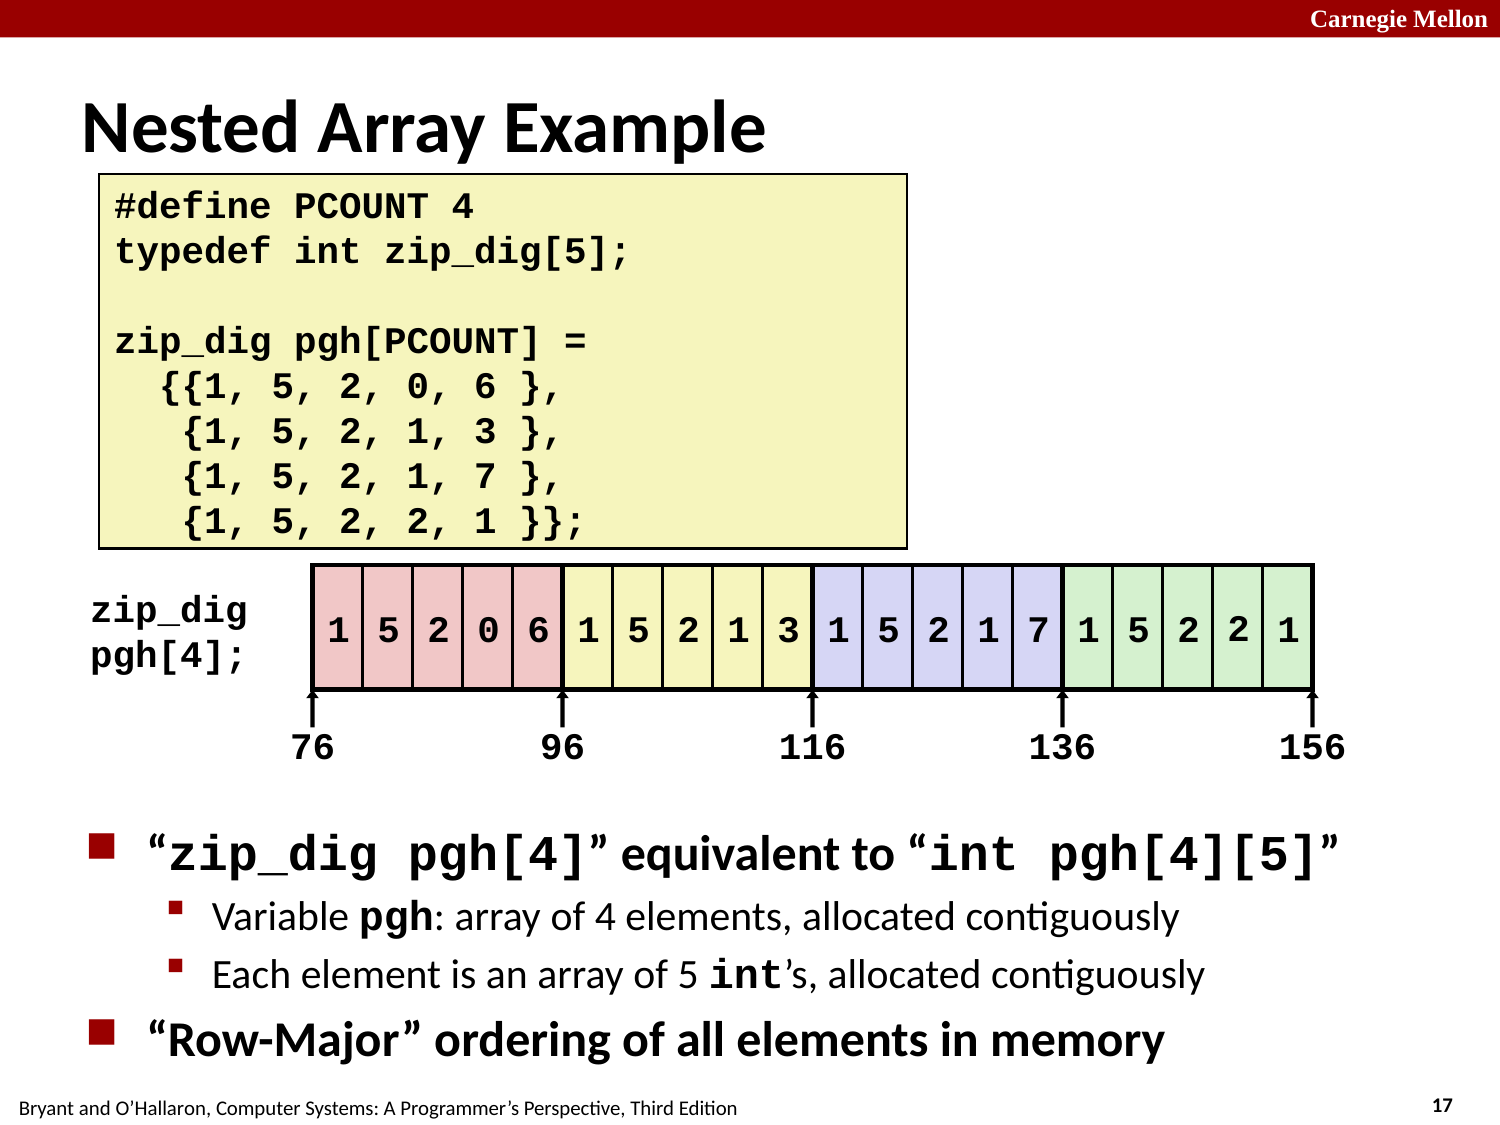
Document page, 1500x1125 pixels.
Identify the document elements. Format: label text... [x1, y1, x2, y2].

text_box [1062, 563, 1313, 690]
text_box 156 [1263, 714, 1362, 775]
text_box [312, 564, 561, 691]
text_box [562, 564, 811, 691]
list “zip_dig pgh[4]” equivalent to “int pgh[4][5]” Variable pgh: array of 4 elements, allocated contiguously Each element is an array of 5 int’s, allocated contiguously “Row-Major” ordering of all elements in memory [74, 812, 1388, 1125]
text_box zip_dig pgh[4]; [75, 577, 263, 682]
text_box [306, 694, 319, 714]
text_box [1306, 693, 1319, 714]
text_box 136 [1013, 714, 1112, 775]
text_box 116 [763, 714, 862, 775]
title Nested Array Example [66, 74, 1113, 170]
text_box #define PCOUNT 4 typedef int zip_dig[5]; zip_dig pgh[PCOUNT] = {{1, 5, 2, 0, 6 }, {1, 5, 2, 1, 3 }, {1, 5, 2, 1, 7 }, {1, 5, 2, 2, 1 }}; [99, 174, 908, 549]
text_box 96 [525, 714, 600, 775]
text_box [812, 564, 1060, 691]
text_box 76 [275, 714, 350, 775]
